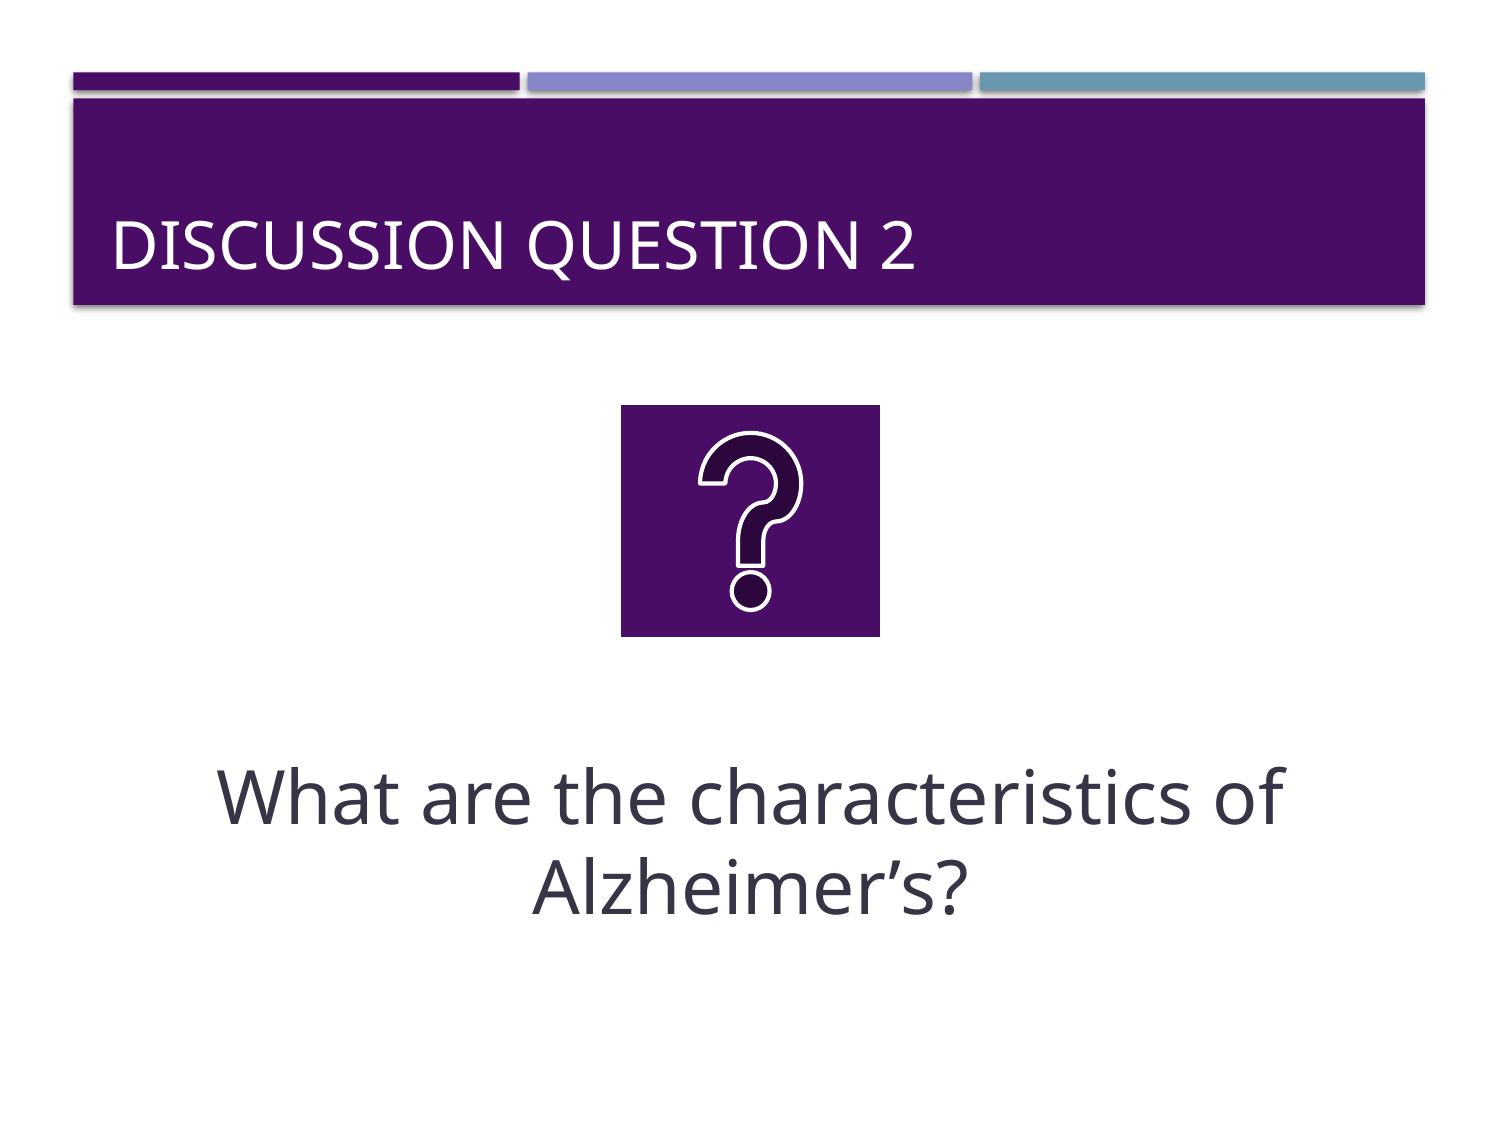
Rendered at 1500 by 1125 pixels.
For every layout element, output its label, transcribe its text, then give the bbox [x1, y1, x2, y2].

text_box [617, 401, 885, 642]
title Discussion Question 2 [95, 112, 1406, 291]
list What are the characteristics of Alzheimer’s? [95, 365, 1406, 962]
